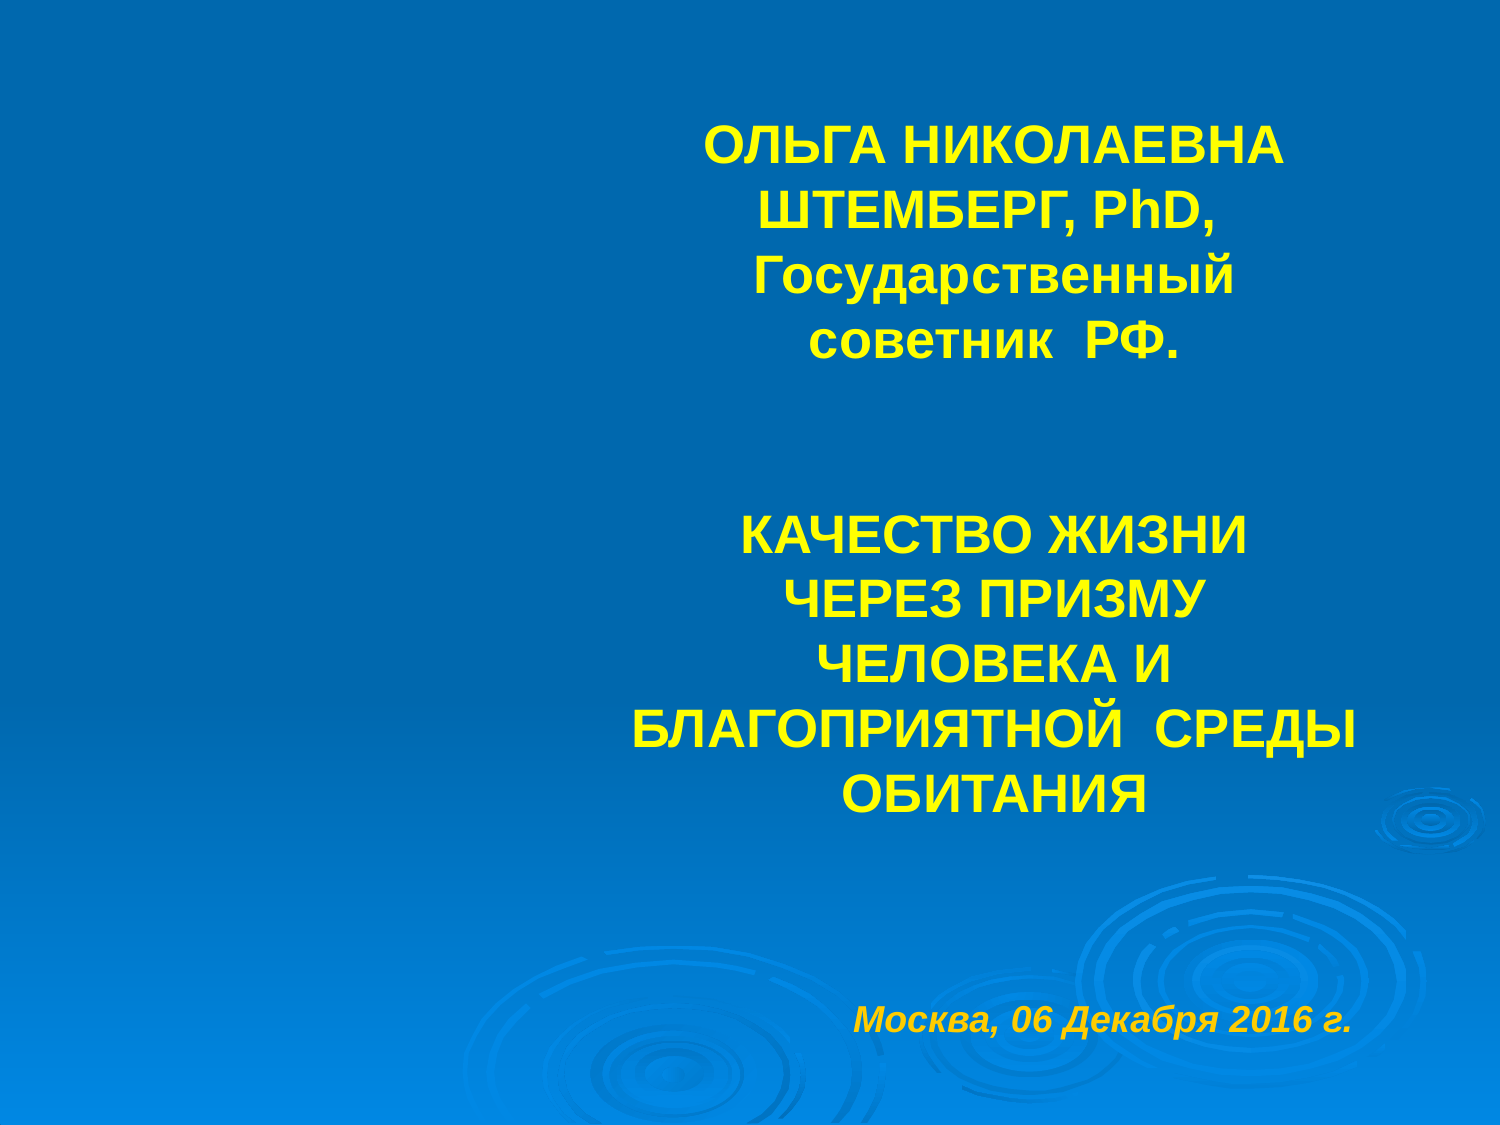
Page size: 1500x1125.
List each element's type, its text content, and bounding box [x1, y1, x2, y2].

text_box ОЛЬГА НИКОЛАЕВНА ШТЕМБЕРГ, PhD, Государственный советник РФ. КАЧЕСТВО ЖИЗНИ ЧЕРЕЗ ПРИЗМУ ЧЕЛОВЕКА И БЛАГОПРИЯТНОЙ СРЕДЫ ОБИТАНИЯ [620, 101, 1370, 832]
text_box Москва, 06 Декабря 2016 г. [845, 987, 1362, 1048]
